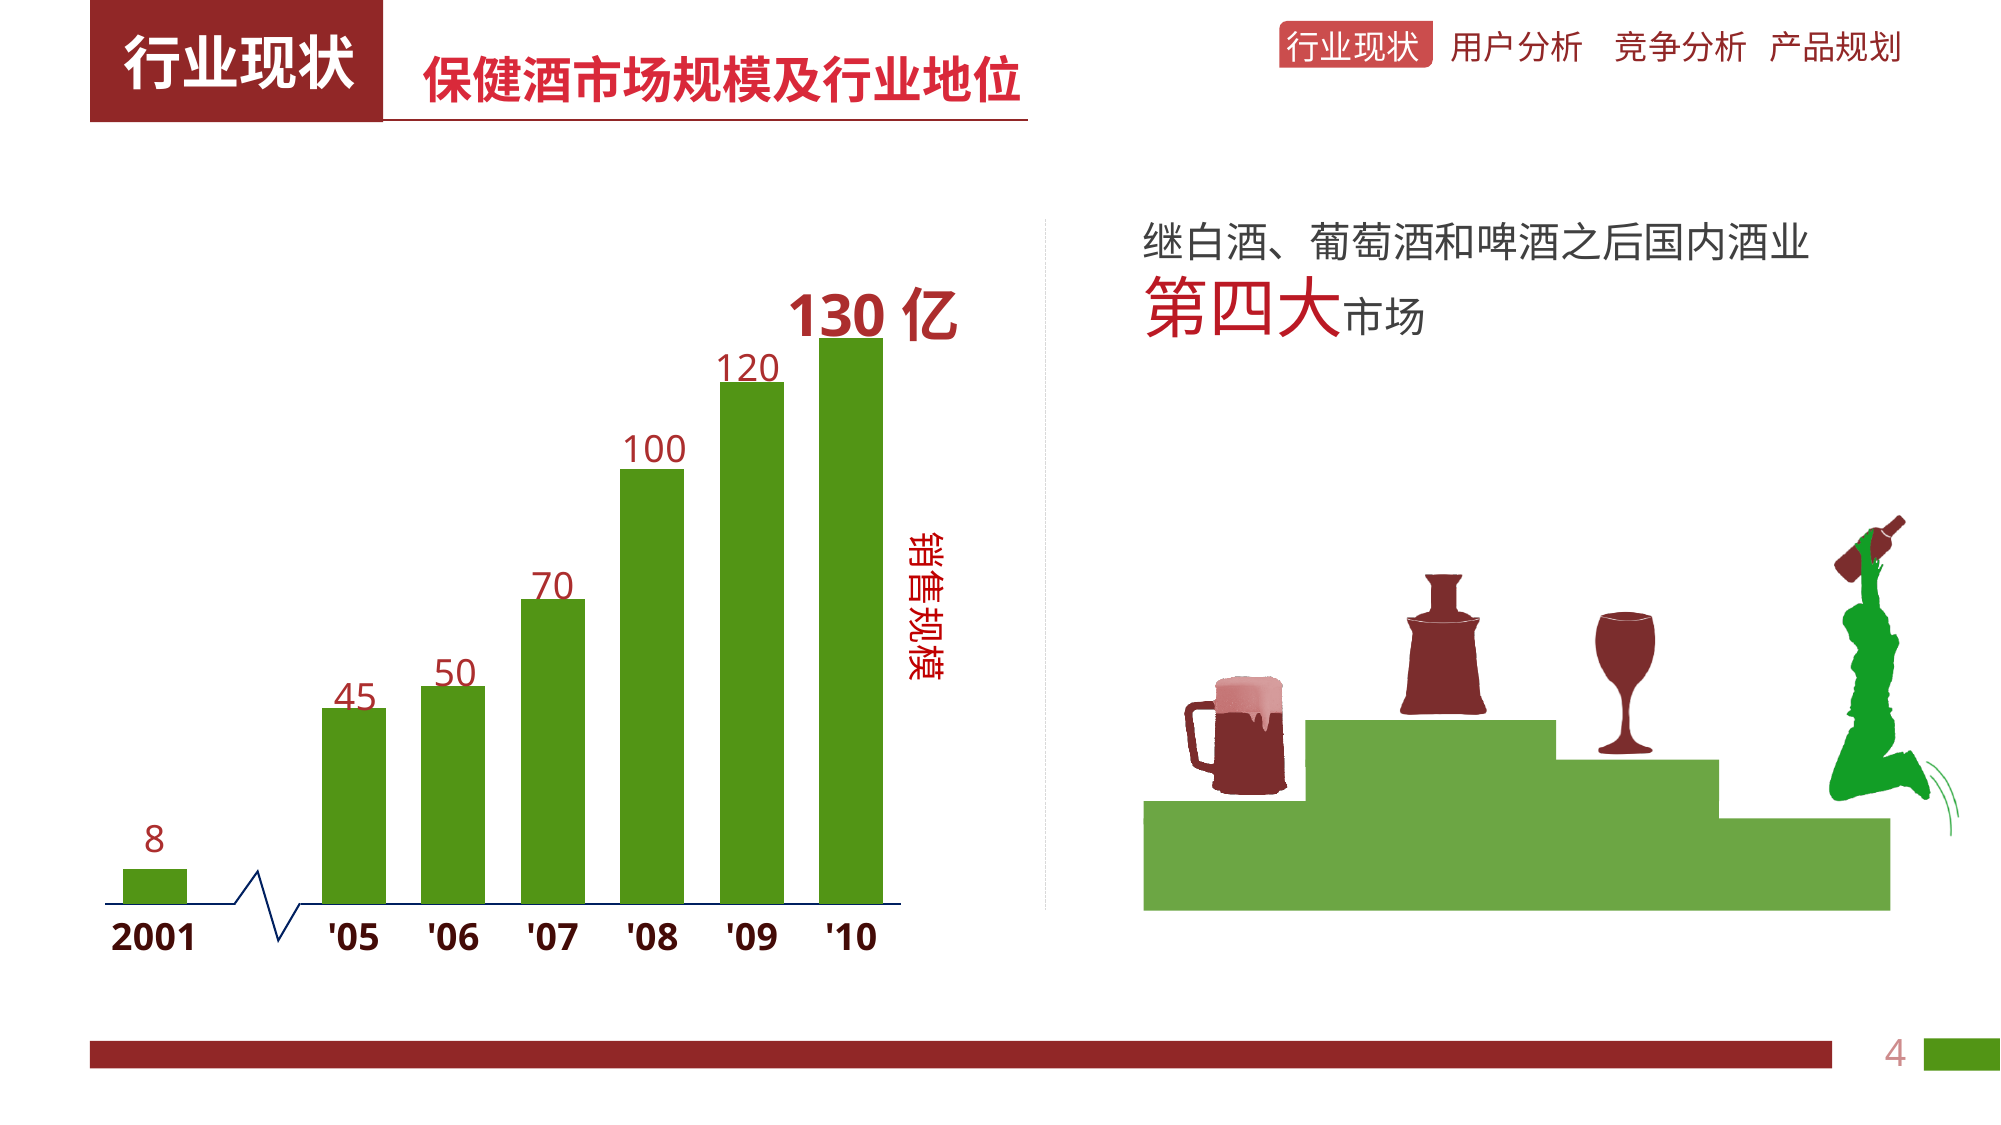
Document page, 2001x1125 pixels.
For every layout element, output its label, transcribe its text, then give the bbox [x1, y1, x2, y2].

text_box 保健酒市场规模及行业地位 [407, 40, 1046, 116]
chart [47, 157, 1038, 993]
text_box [1143, 459, 1967, 911]
text_box 继白酒、葡萄酒和啤酒之后国内酒业第四大市场 [1127, 208, 1861, 353]
slide_number 4 [1471, 1024, 1922, 1085]
